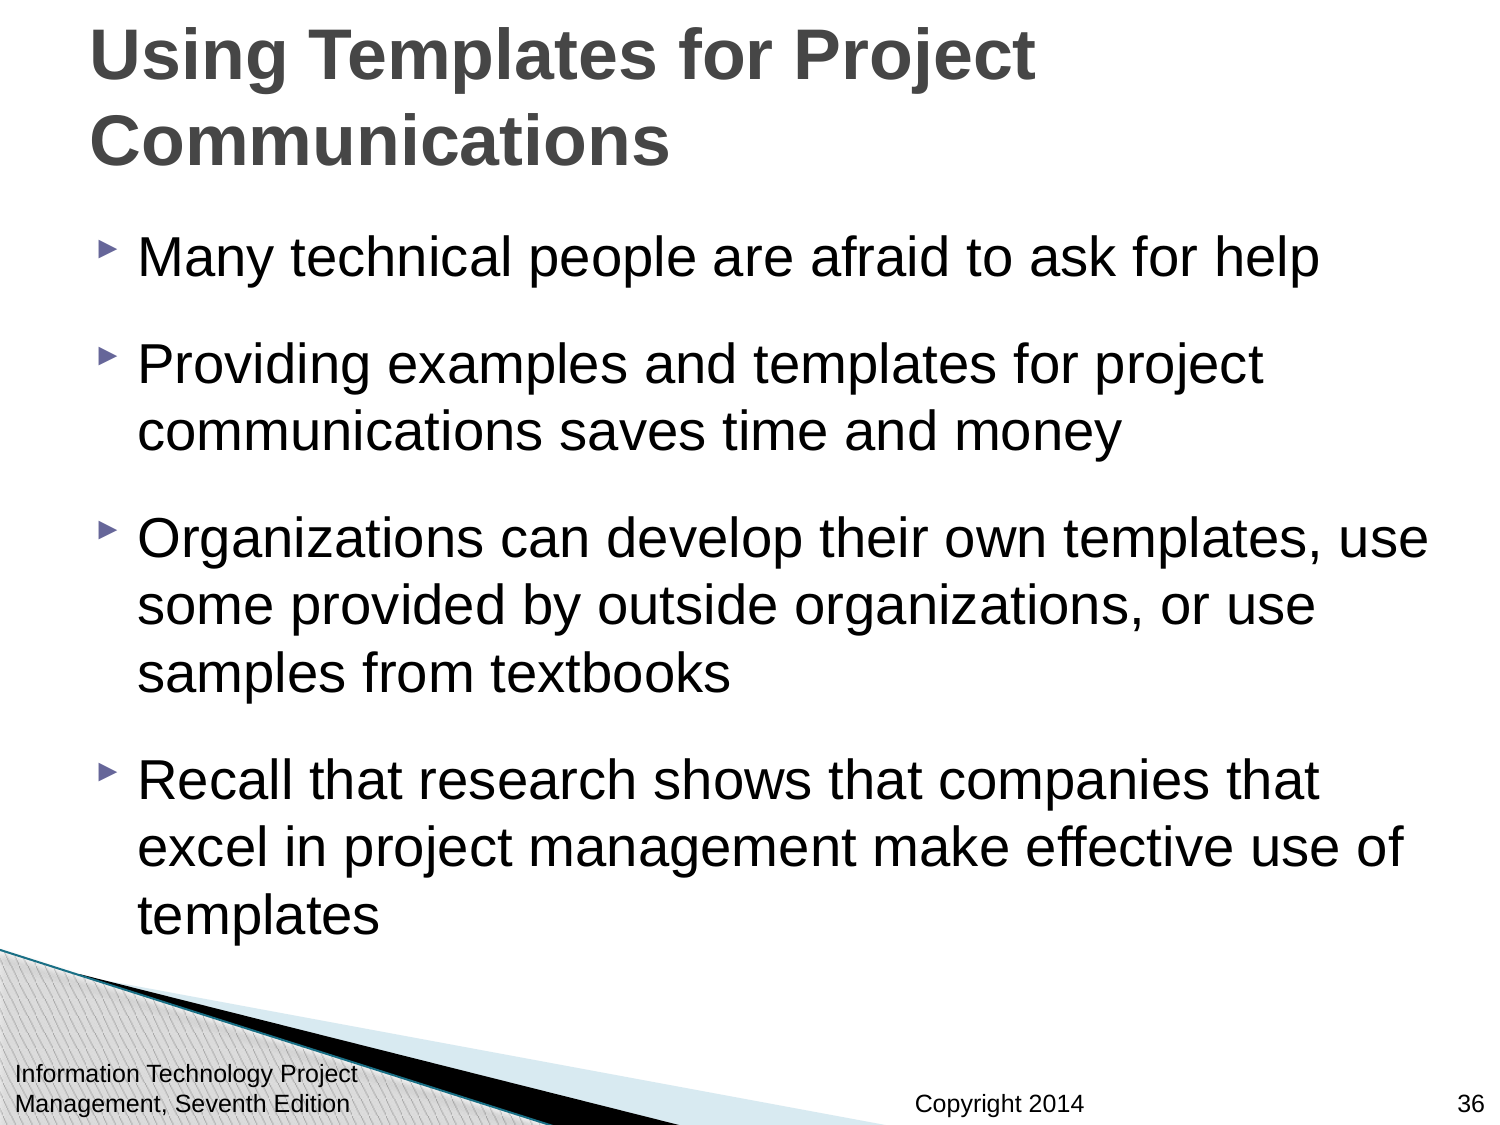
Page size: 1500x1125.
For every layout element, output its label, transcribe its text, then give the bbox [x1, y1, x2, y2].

list Many technical people are afraid to ask for help Providing examples and templates for project communications saves time and money Organizations can develop their own templates, use some provided by outside organizations, or use samples from textbooks Recall that research shows that companies that excel in project management make effective use of templates [62, 212, 1451, 963]
footer Information Technology Project Management, Seventh Edition [0, 1065, 425, 1125]
slide_number 36 [1408, 1065, 1500, 1125]
title Using Templates for Project Communications [75, 0, 1425, 188]
